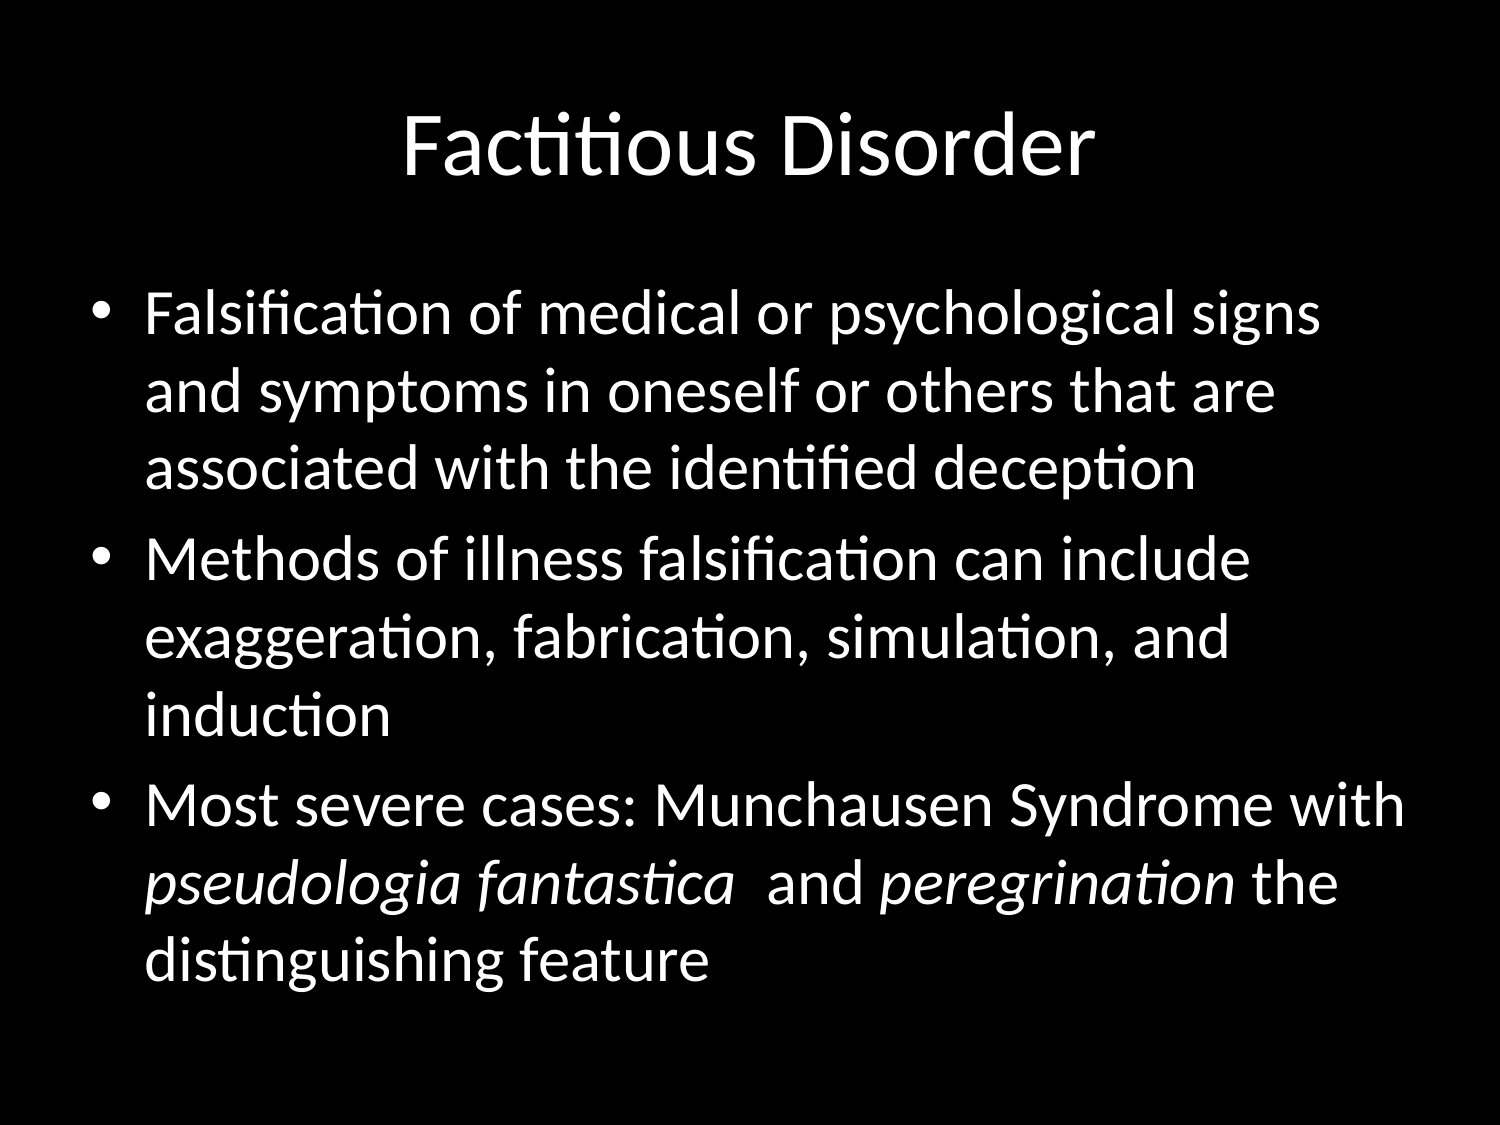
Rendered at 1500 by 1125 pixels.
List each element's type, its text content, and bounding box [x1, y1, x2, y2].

title Factitious Disorder [75, 45, 1425, 233]
list Falsification of medical or psychological signs and symptoms in oneself or others that are associated with the identified deception Methods of illness falsification can include exaggeration, fabrication, simulation, and induction Most severe cases: Munchausen Syndrome with pseudologia fantastica and peregrination the distinguishing feature [75, 262, 1425, 1005]
